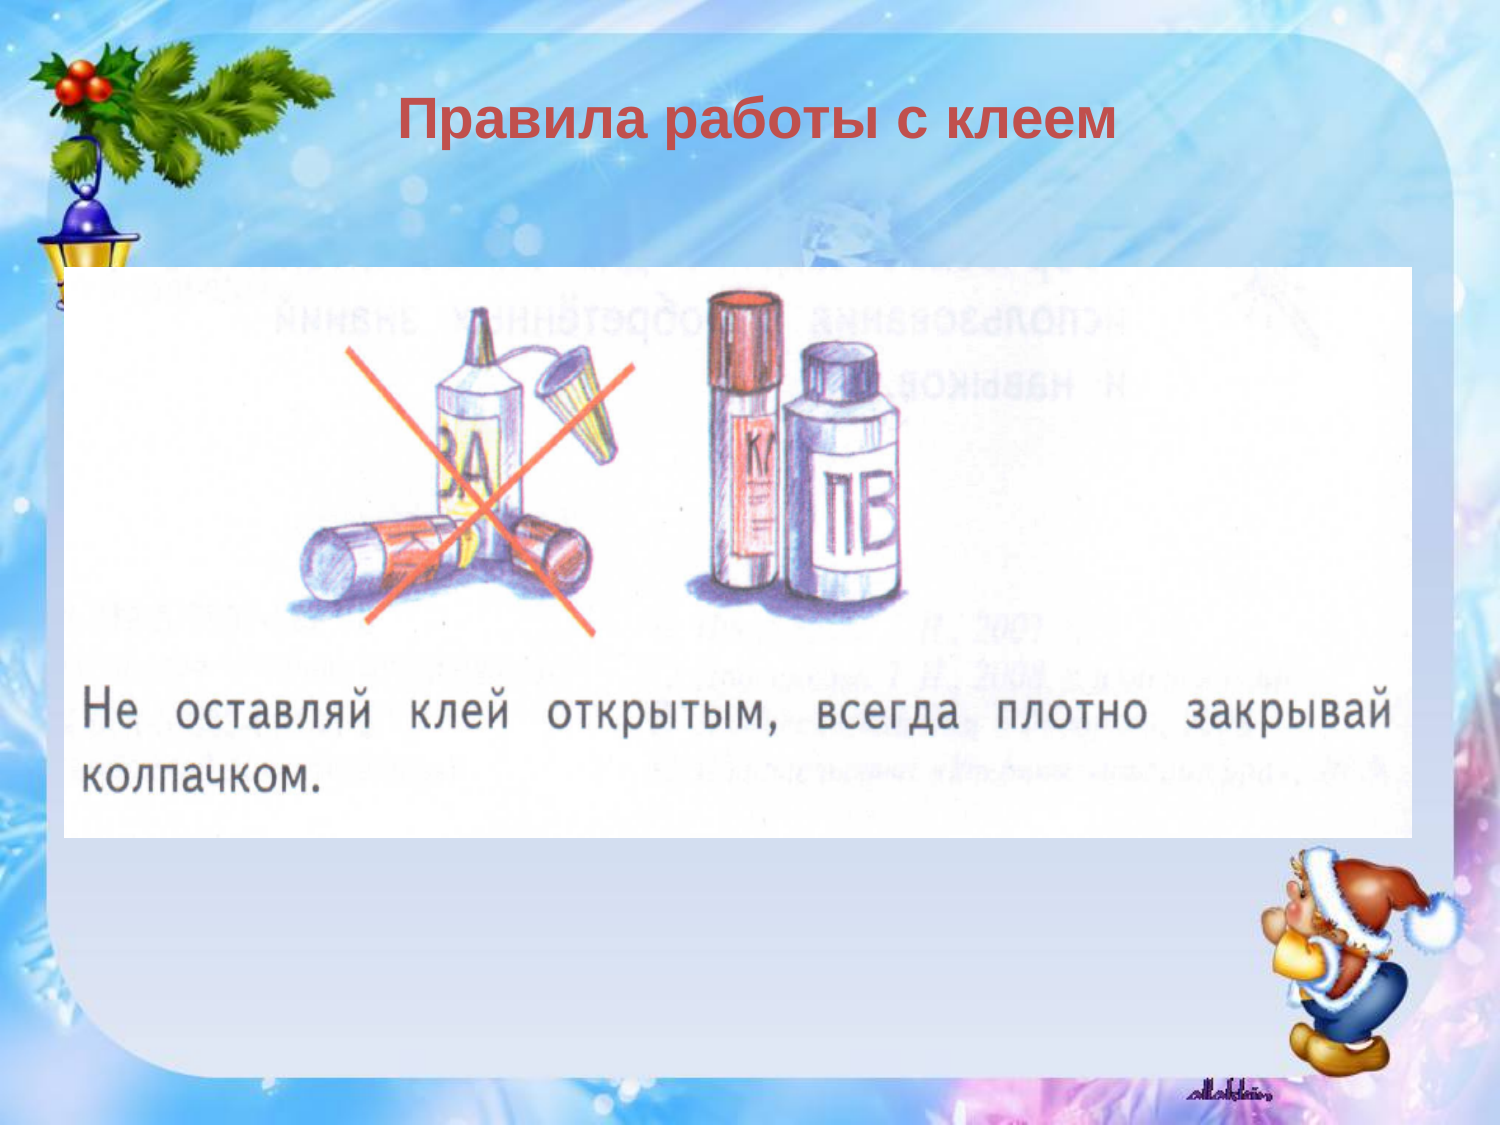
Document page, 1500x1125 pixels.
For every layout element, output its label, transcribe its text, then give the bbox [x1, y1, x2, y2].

text_box Правила работы с клеем [382, 72, 1134, 158]
picture [0, 0, 1500, 1125]
